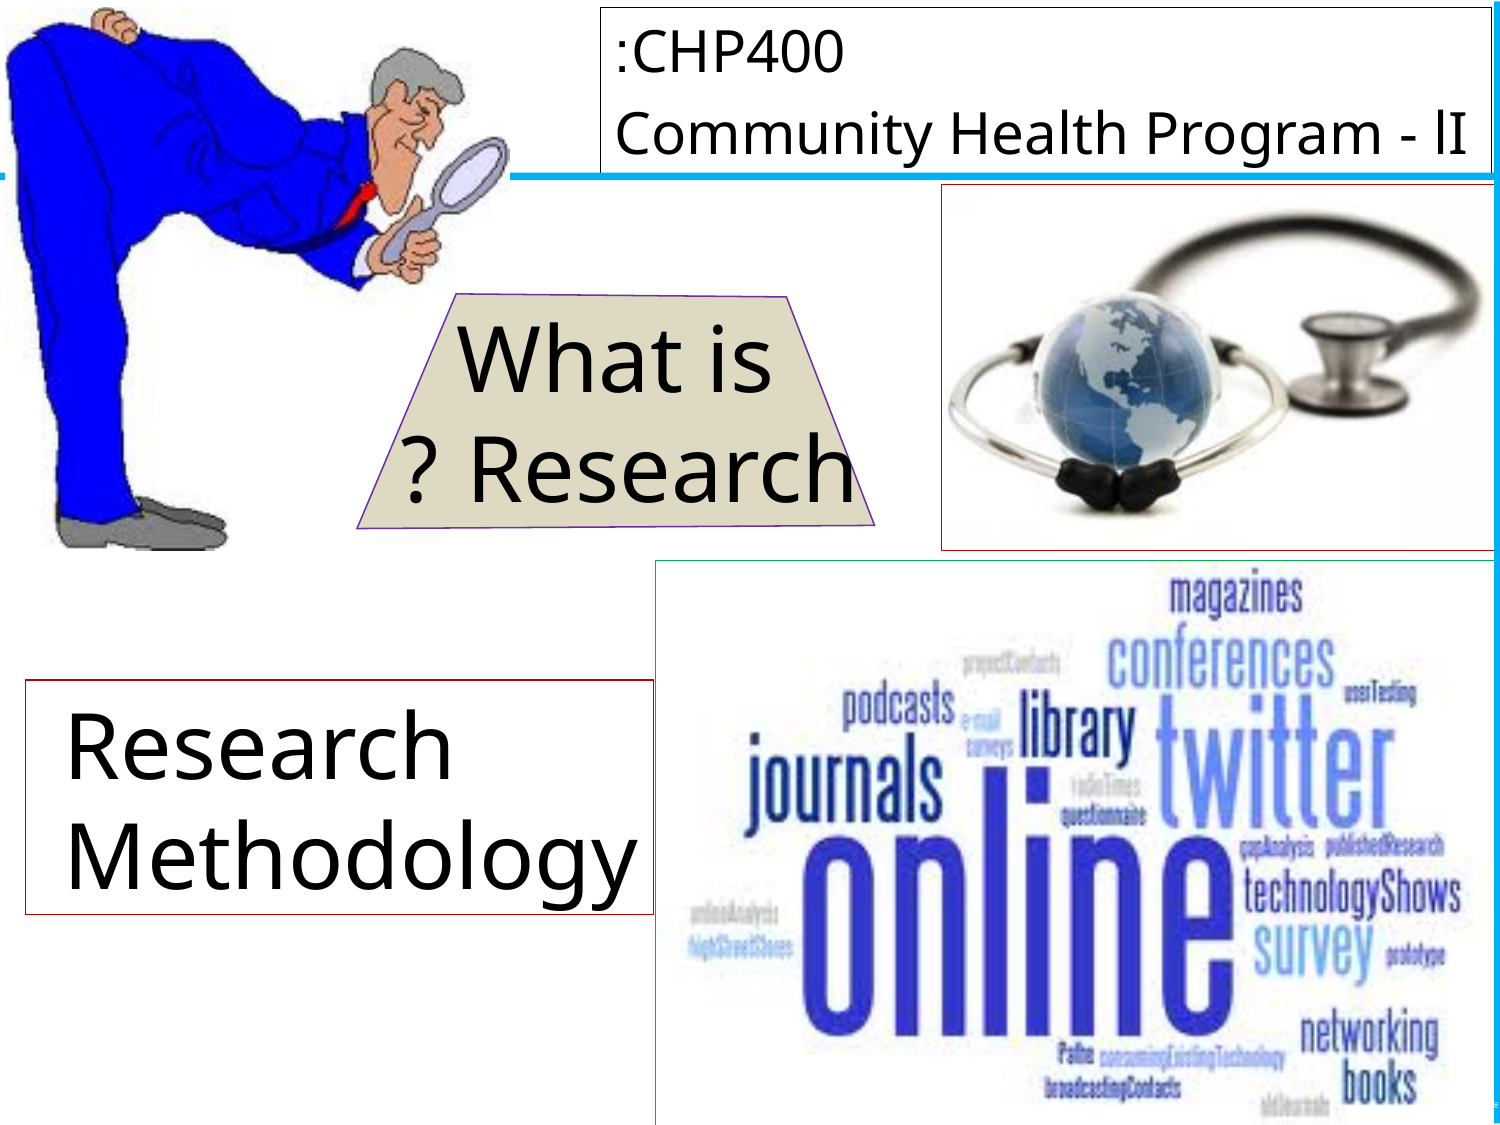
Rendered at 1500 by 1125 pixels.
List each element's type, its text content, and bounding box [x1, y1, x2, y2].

text_box What is Research ? [514, 294, 875, 528]
picture [655, 559, 1500, 1125]
text_box gy [1494, 1, 1500, 172]
text_box Research Methodology [25, 680, 650, 915]
picture [941, 184, 1493, 551]
text_box gy [1494, 181, 1500, 559]
picture [5, 6, 510, 551]
text_box gy [514, 172, 1500, 181]
text_box CHP400: Community Health Program - lI [600, 7, 1492, 172]
